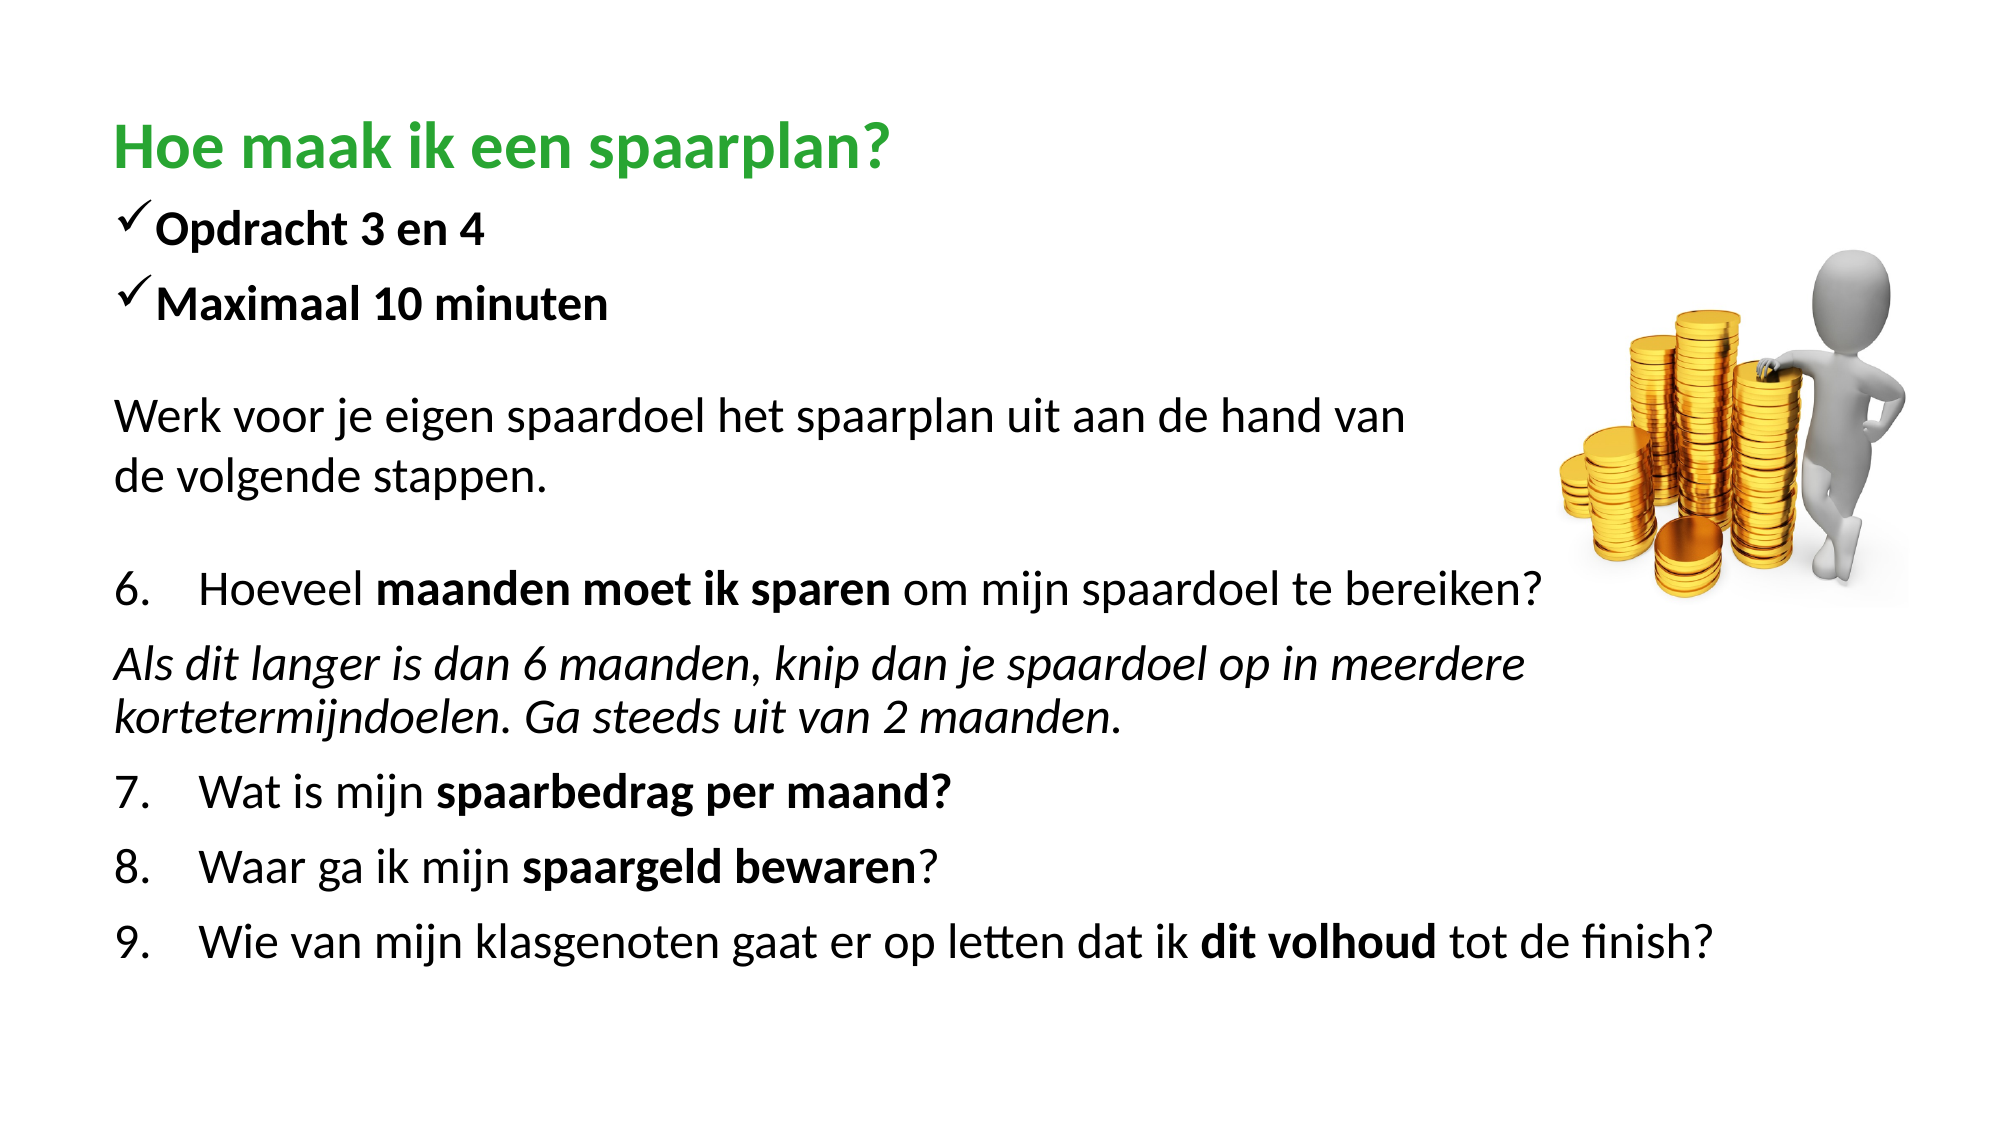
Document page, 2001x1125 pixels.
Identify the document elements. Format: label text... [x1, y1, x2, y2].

text_box Werk voor je eigen spaardoel het spaarplan uit aan de hand van de volgende stappen. [113, 382, 1442, 503]
picture [1551, 235, 1914, 611]
list Hoeveel maanden moet ik sparen om mijn spaardoel te bereiken? Als dit langer is dan 6 maanden, knip dan je spaardoel op in meerdere kortetermijndoelen. Ga steeds uit van 2 maanden. Wat is mijn spaarbedrag per maand? Waar ga ik mijn spaargeld bewaren? Wie van mijn klasgenoten gaat er op letten dat ik dit volhoud tot de finish? [114, 562, 1764, 1064]
text_box Hoe maak ik een spaarplan? Opdracht 3 en 4 Maximaal 10 minuten [114, 101, 1724, 330]
